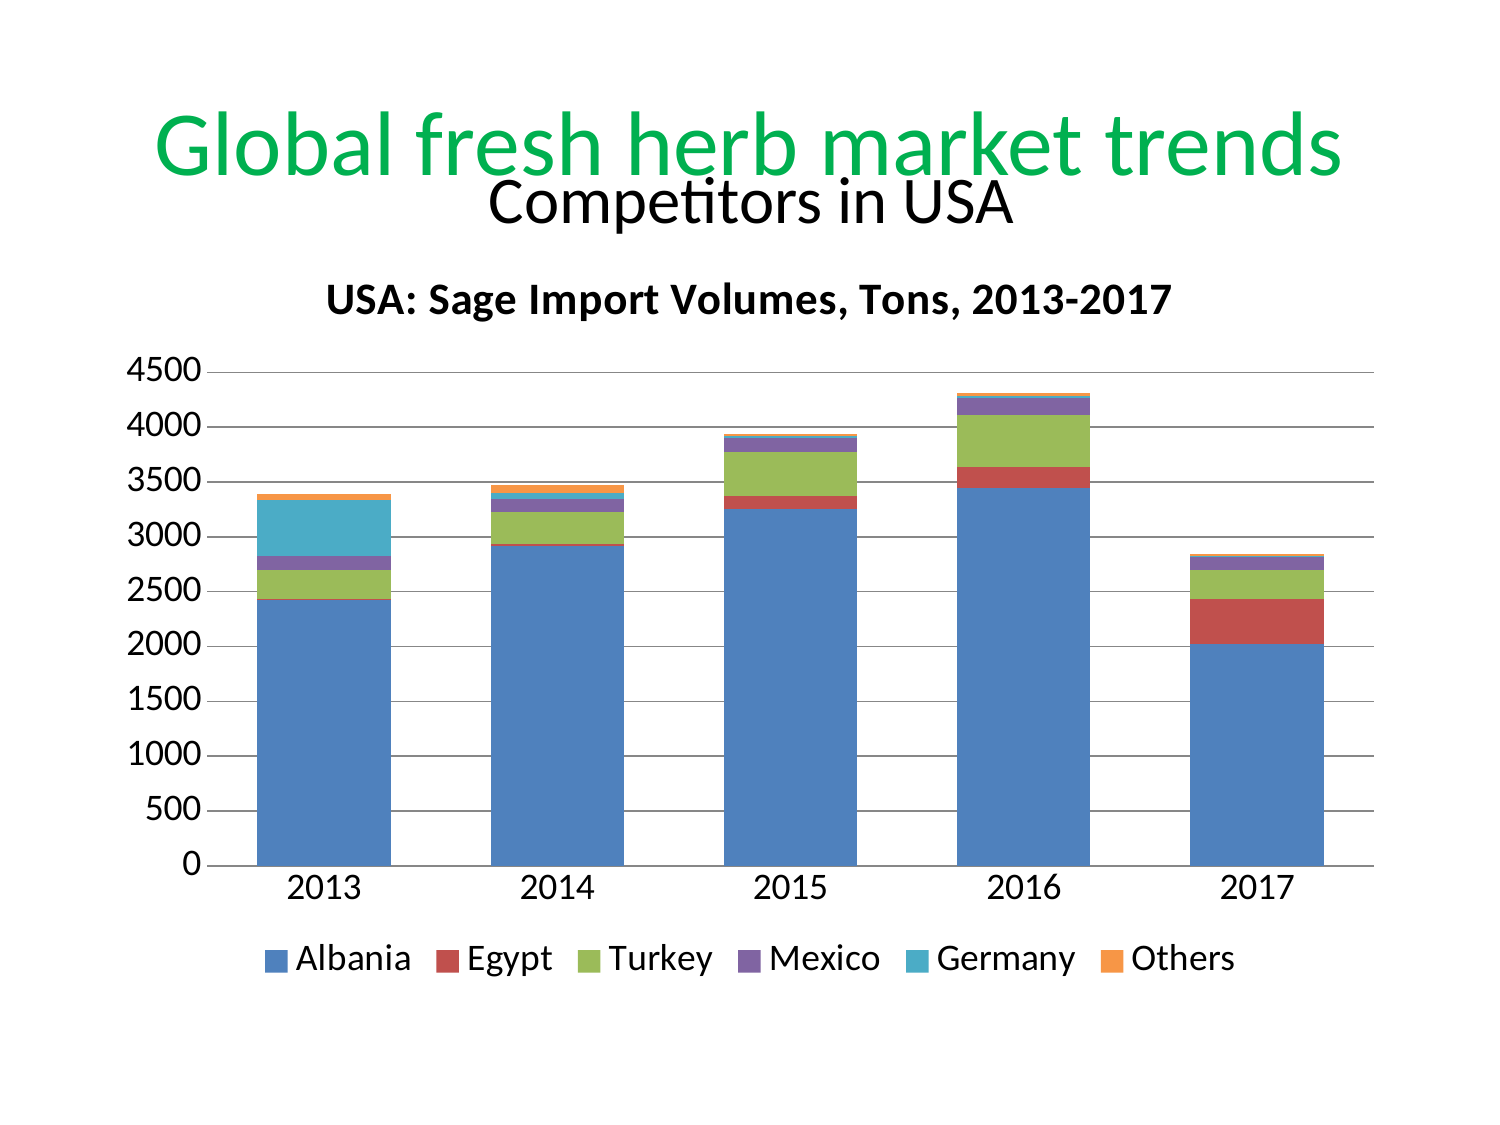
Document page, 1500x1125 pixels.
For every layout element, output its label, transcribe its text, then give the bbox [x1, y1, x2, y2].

list Competitors in USA [76, 149, 1427, 256]
title Global fresh herb market trends [75, 45, 1425, 233]
chart [100, 243, 1400, 988]
